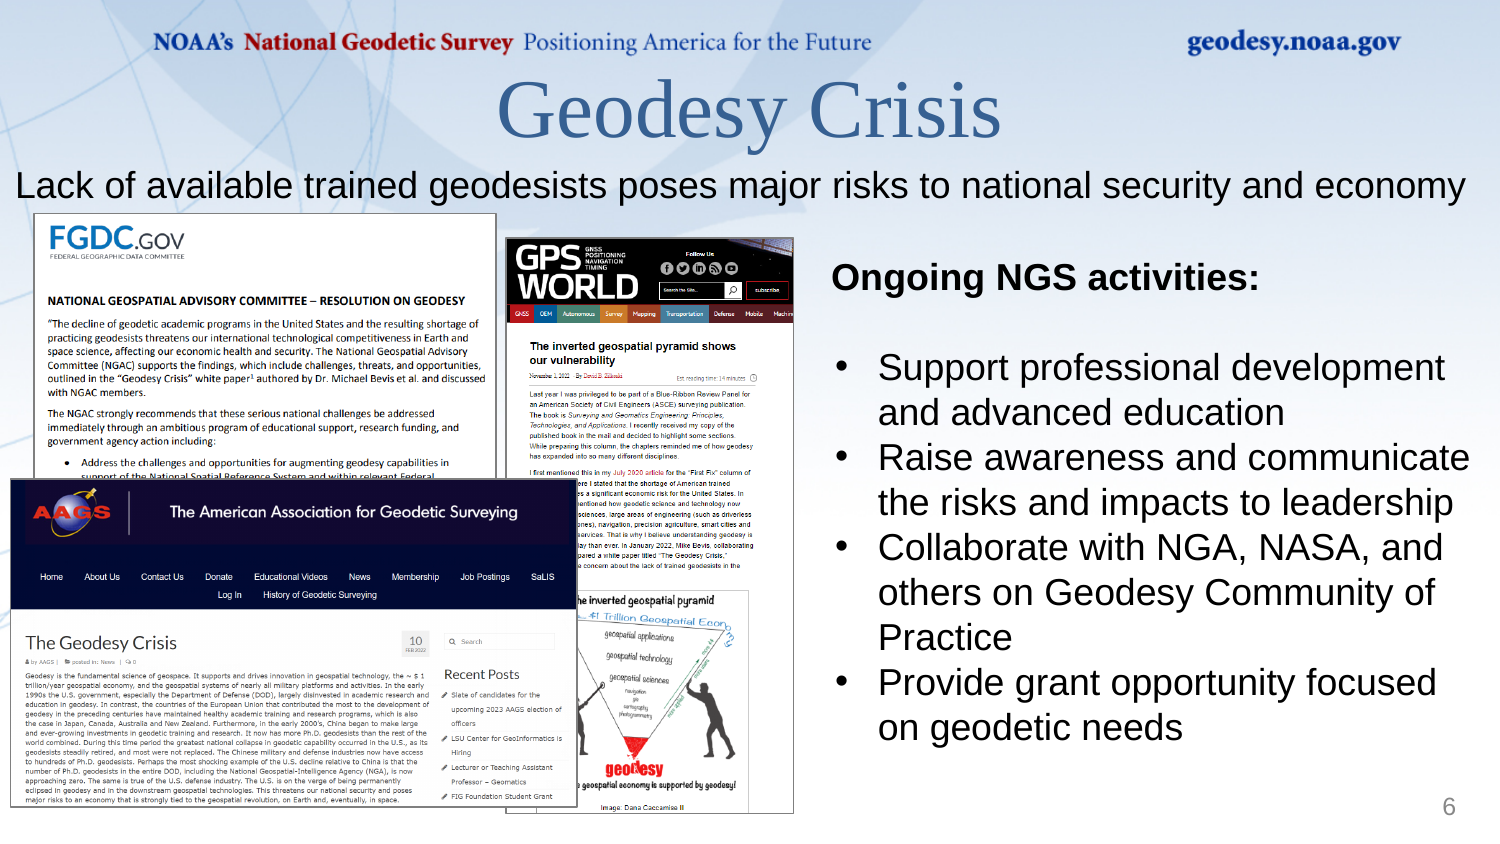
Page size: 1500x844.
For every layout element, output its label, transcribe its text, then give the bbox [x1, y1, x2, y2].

title Geodesy Crisis [75, 33, 1425, 153]
slide_number ‹#› [1121, 801, 1472, 828]
text_box Lack of available trained geodesists poses major risks to national security and economy [0, 153, 1500, 214]
picture [0, 214, 1500, 844]
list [34, 213, 496, 478]
text_box Ongoing NGS activities: Support professional development and advanced education Raise awareness and communicate the risks and impacts to leadership Collaborate with NGA, NASA, and others on Geodesy Community of Practice Provide grant opportunity focused on geodetic needs [816, 245, 1491, 801]
picture [0, 0, 1500, 153]
